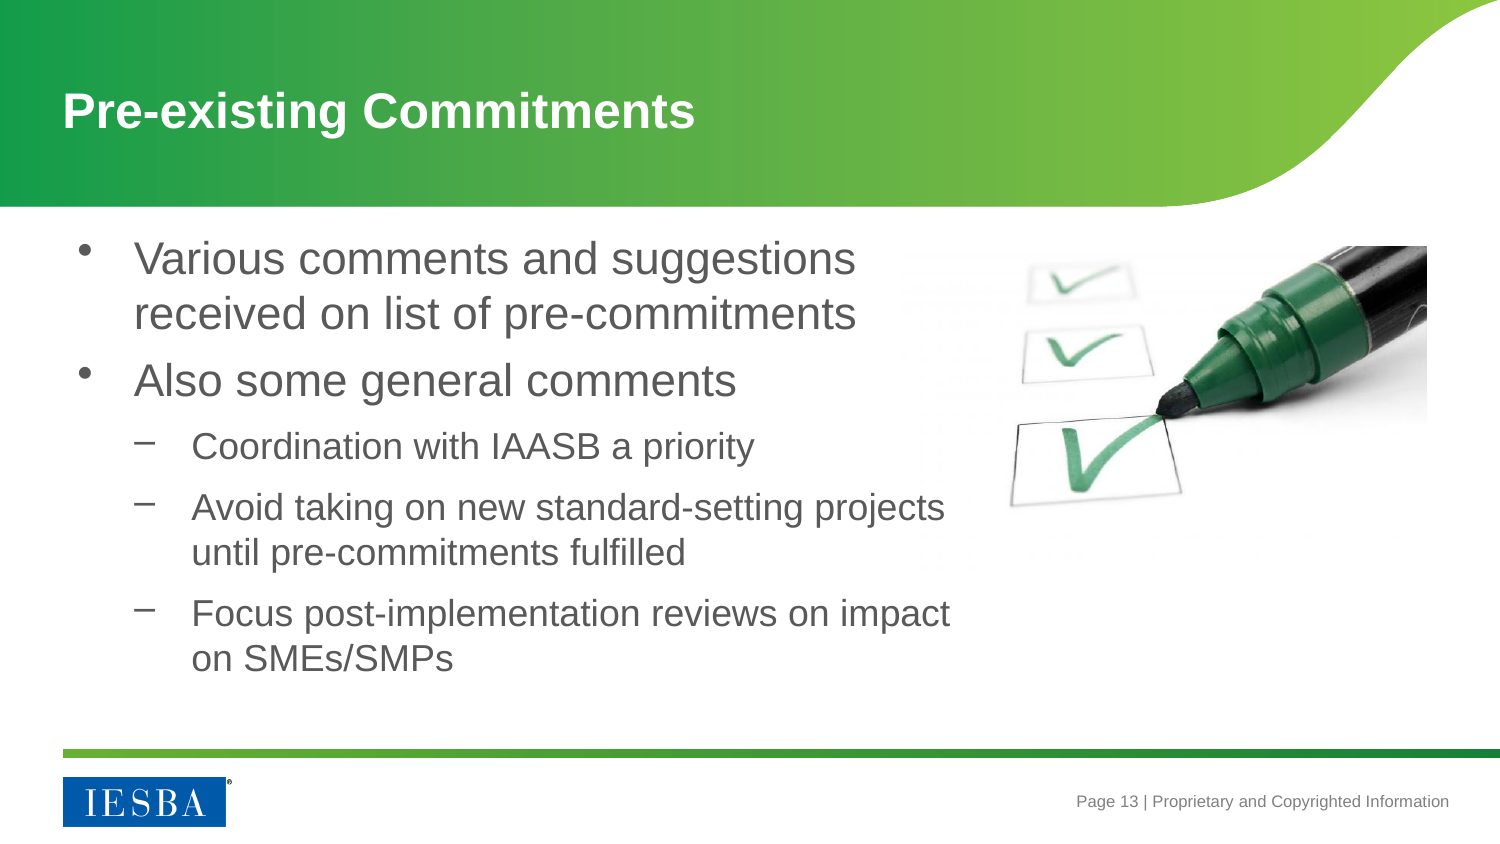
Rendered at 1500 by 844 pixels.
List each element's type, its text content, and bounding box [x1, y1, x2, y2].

title Pre-existing Commitments [62, 75, 1300, 142]
picture [63, 777, 232, 827]
picture [899, 246, 1427, 573]
picture [0, 0, 1500, 207]
list Various comments and suggestions received on list of pre-commitments Also some general comments Coordination with IAASB a priority Avoid taking on new standard-setting projects until pre-commitments fulfilled Focus post-implementation reviews on impact on SMEs/SMPs [62, 220, 988, 724]
